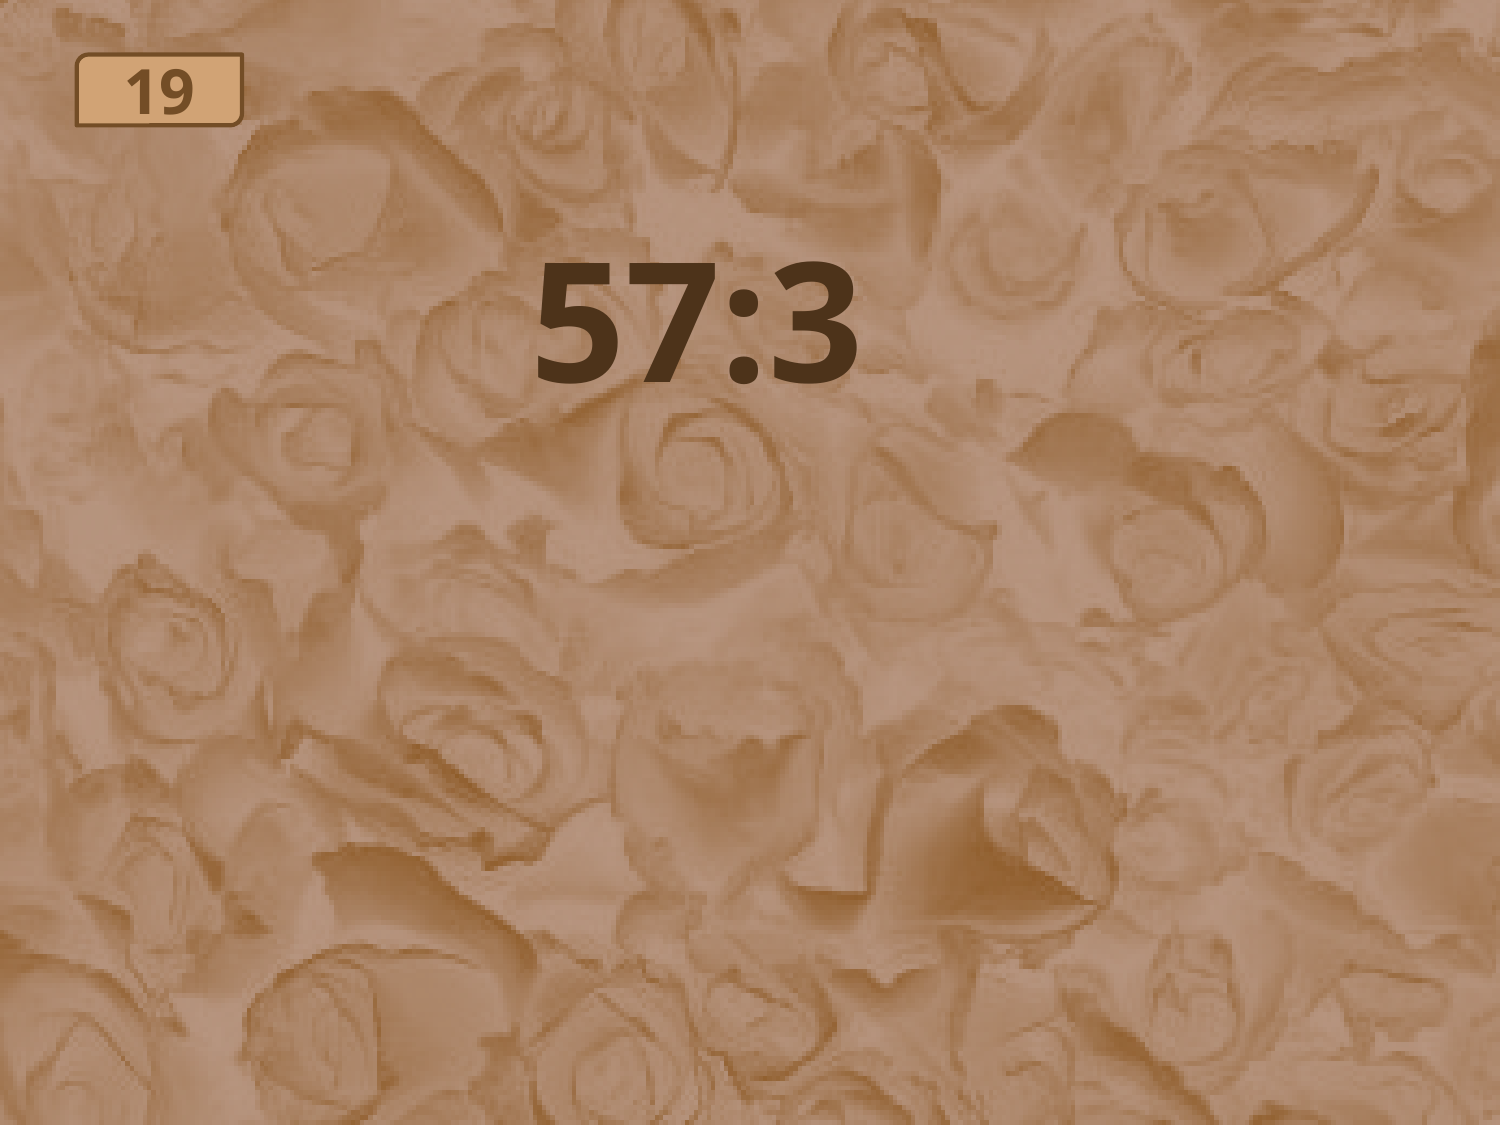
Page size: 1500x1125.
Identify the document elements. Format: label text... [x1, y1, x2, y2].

text_box 57:3 [159, 208, 1365, 423]
text_box 19 [74, 52, 245, 128]
